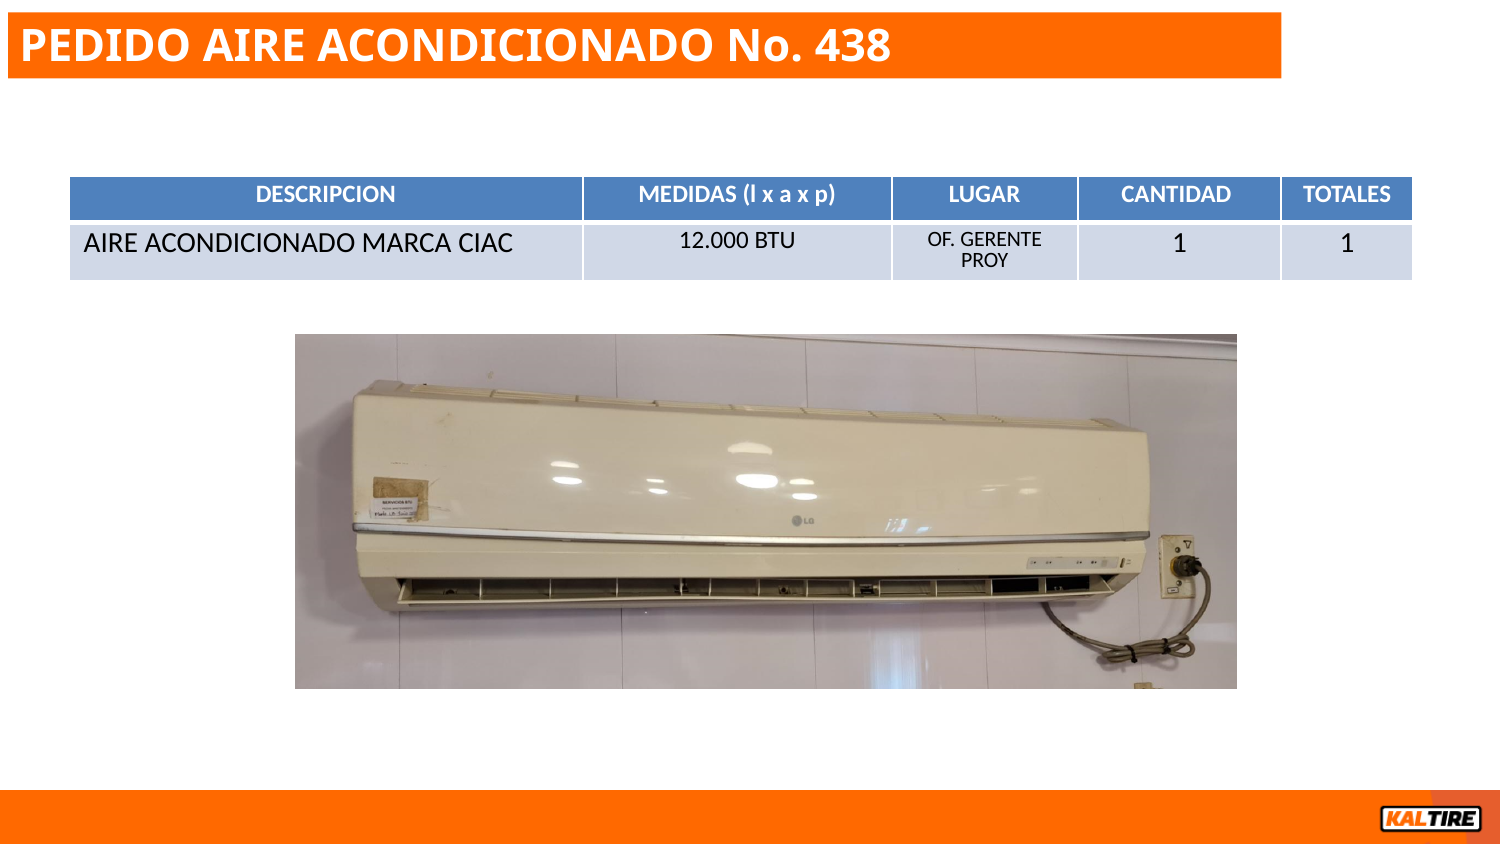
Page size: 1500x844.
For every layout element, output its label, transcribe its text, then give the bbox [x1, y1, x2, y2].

table_cell 1 [1079, 225, 1280, 280]
picture [295, 334, 1238, 689]
table_header TOTALES [1282, 177, 1412, 220]
text_box PEDIDO AIRE ACONDICIONADO No. 438 [8, 12, 1282, 79]
table_cell 12.000 BTU [584, 225, 891, 280]
table_cell AIRE ACONDICIONADO MARCA CIAC [70, 225, 582, 280]
table_cell 1 [1282, 225, 1412, 280]
table_cell OF. GERENTE PROY [893, 225, 1077, 280]
table_header MEDIDAS (l x a x p) [584, 177, 891, 220]
table_header LUGAR [893, 177, 1077, 220]
table_header DESCRIPCION [70, 177, 582, 220]
picture [0, 790, 1500, 844]
table_header CANTIDAD [1079, 177, 1280, 220]
